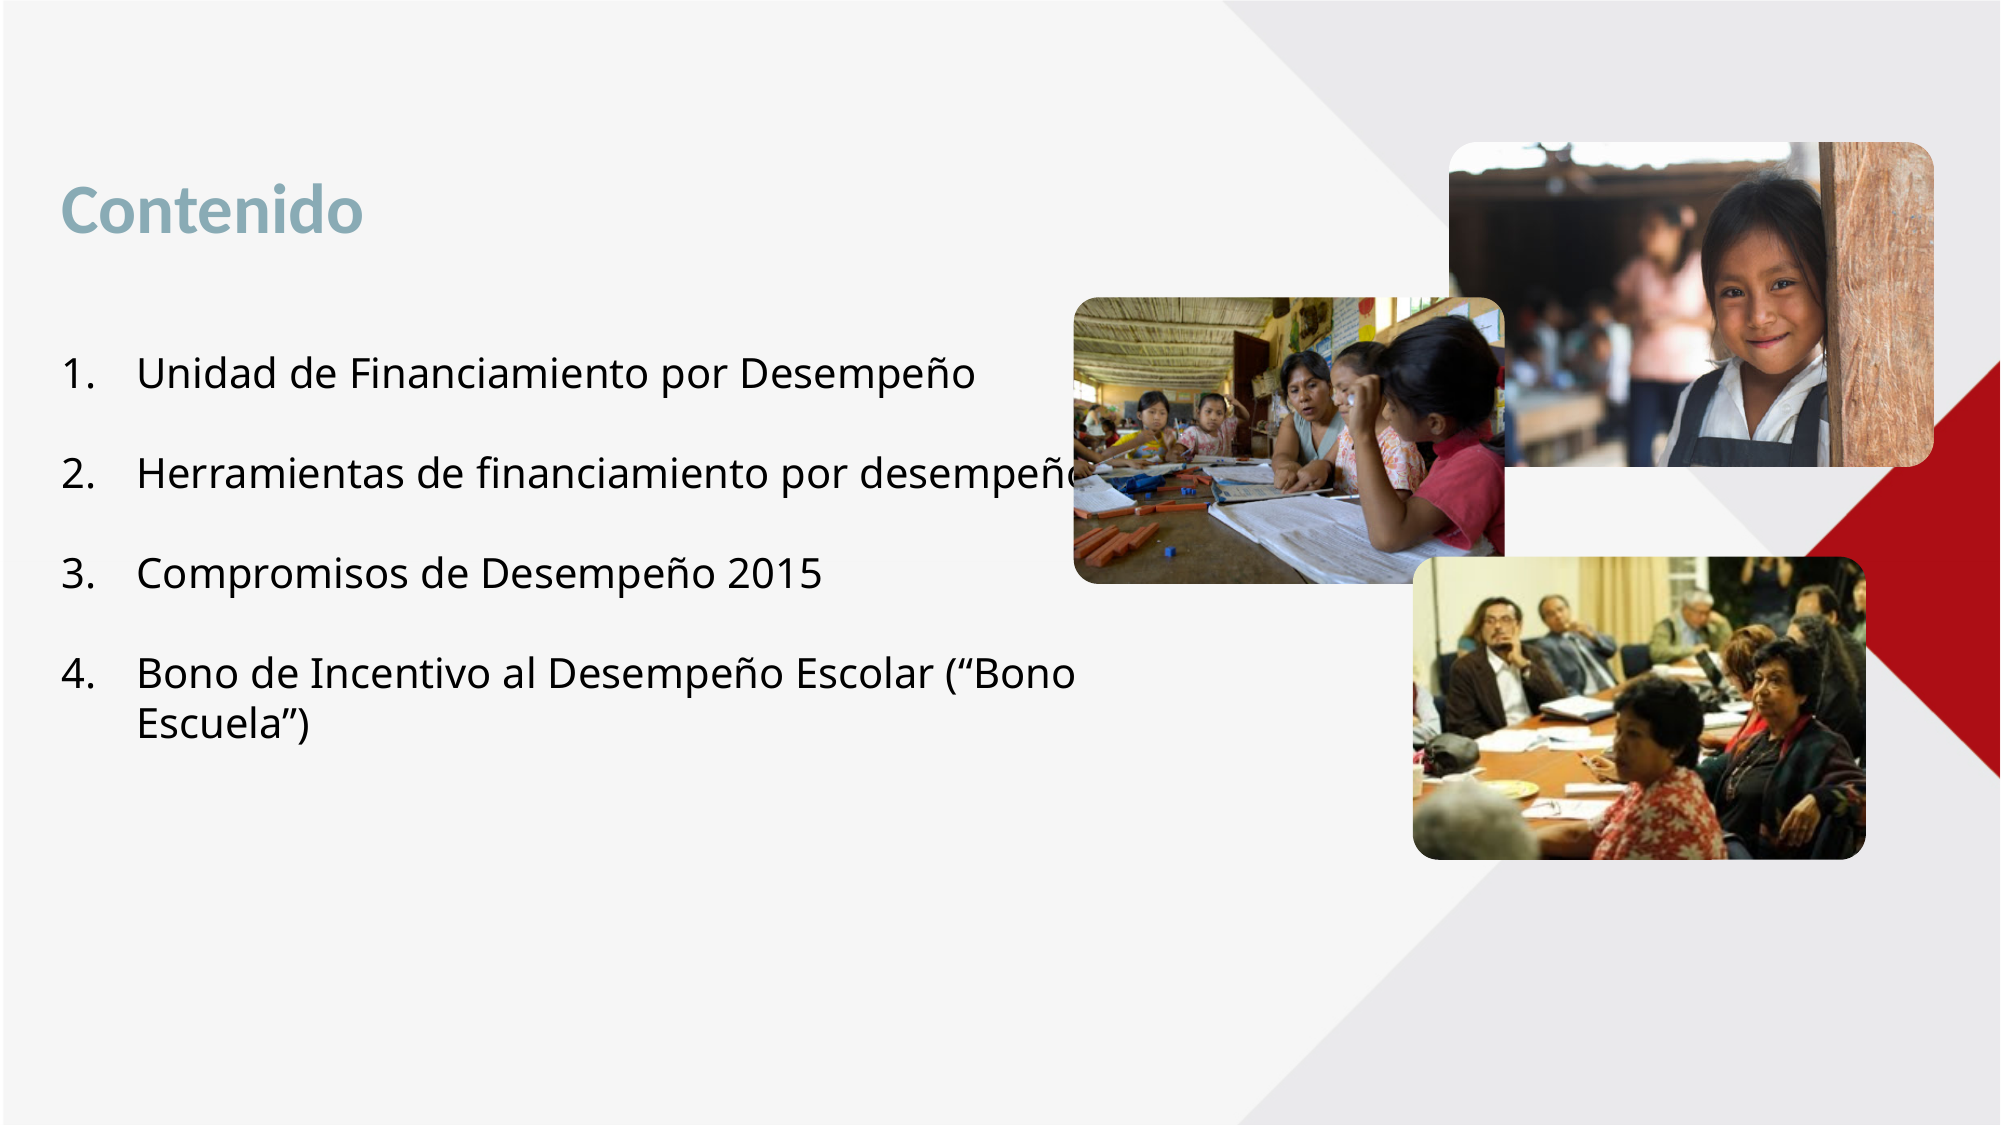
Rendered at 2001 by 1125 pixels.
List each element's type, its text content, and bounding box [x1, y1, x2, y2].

list Unidad de Financiamiento por Desempeño Herramientas de financiamiento por desempeño Compromisos de Desempeño 2015 Bono de Incentivo al Desempeño Escolar (“Bono Escuela”) [46, 338, 1252, 1053]
text_box Contenido [46, 144, 1449, 265]
picture [0, 0, 2001, 1125]
